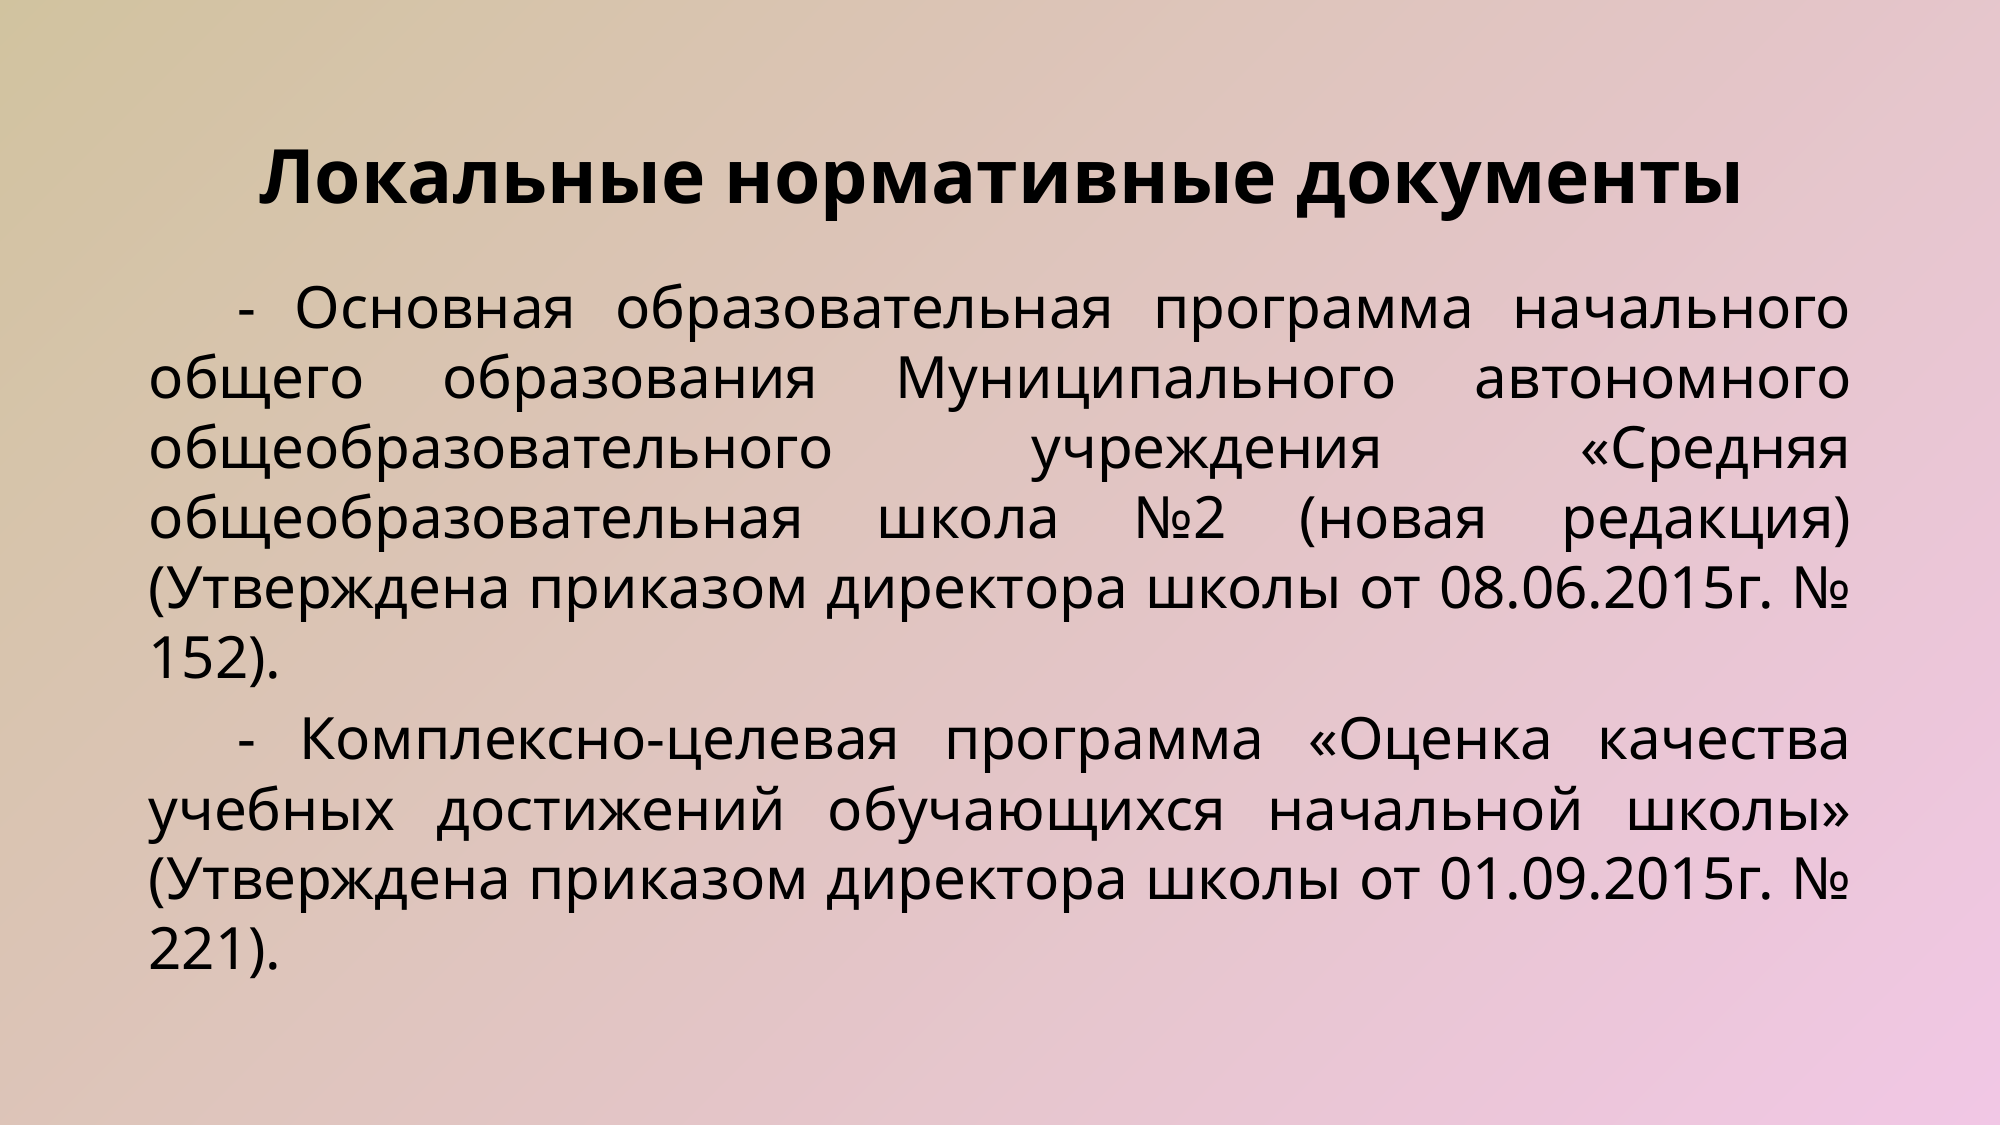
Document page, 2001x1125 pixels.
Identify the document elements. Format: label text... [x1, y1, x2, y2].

list - Основная образовательная программа начального общего образования Муниципального автономного общеобразовательного учреждения «Средняя общеобразовательная школа №2 (новая редакция) (Утверждена приказом директора школы от 08.06.2015г. № 152). - Комплексно-целевая программа «Оценка качества учебных достижений обучающихся начальной школы» (Утверждена приказом директора школы от 01.09.2015г. № 221). [133, 262, 1867, 1035]
title Локальные нормативные документы [102, 0, 1903, 258]
